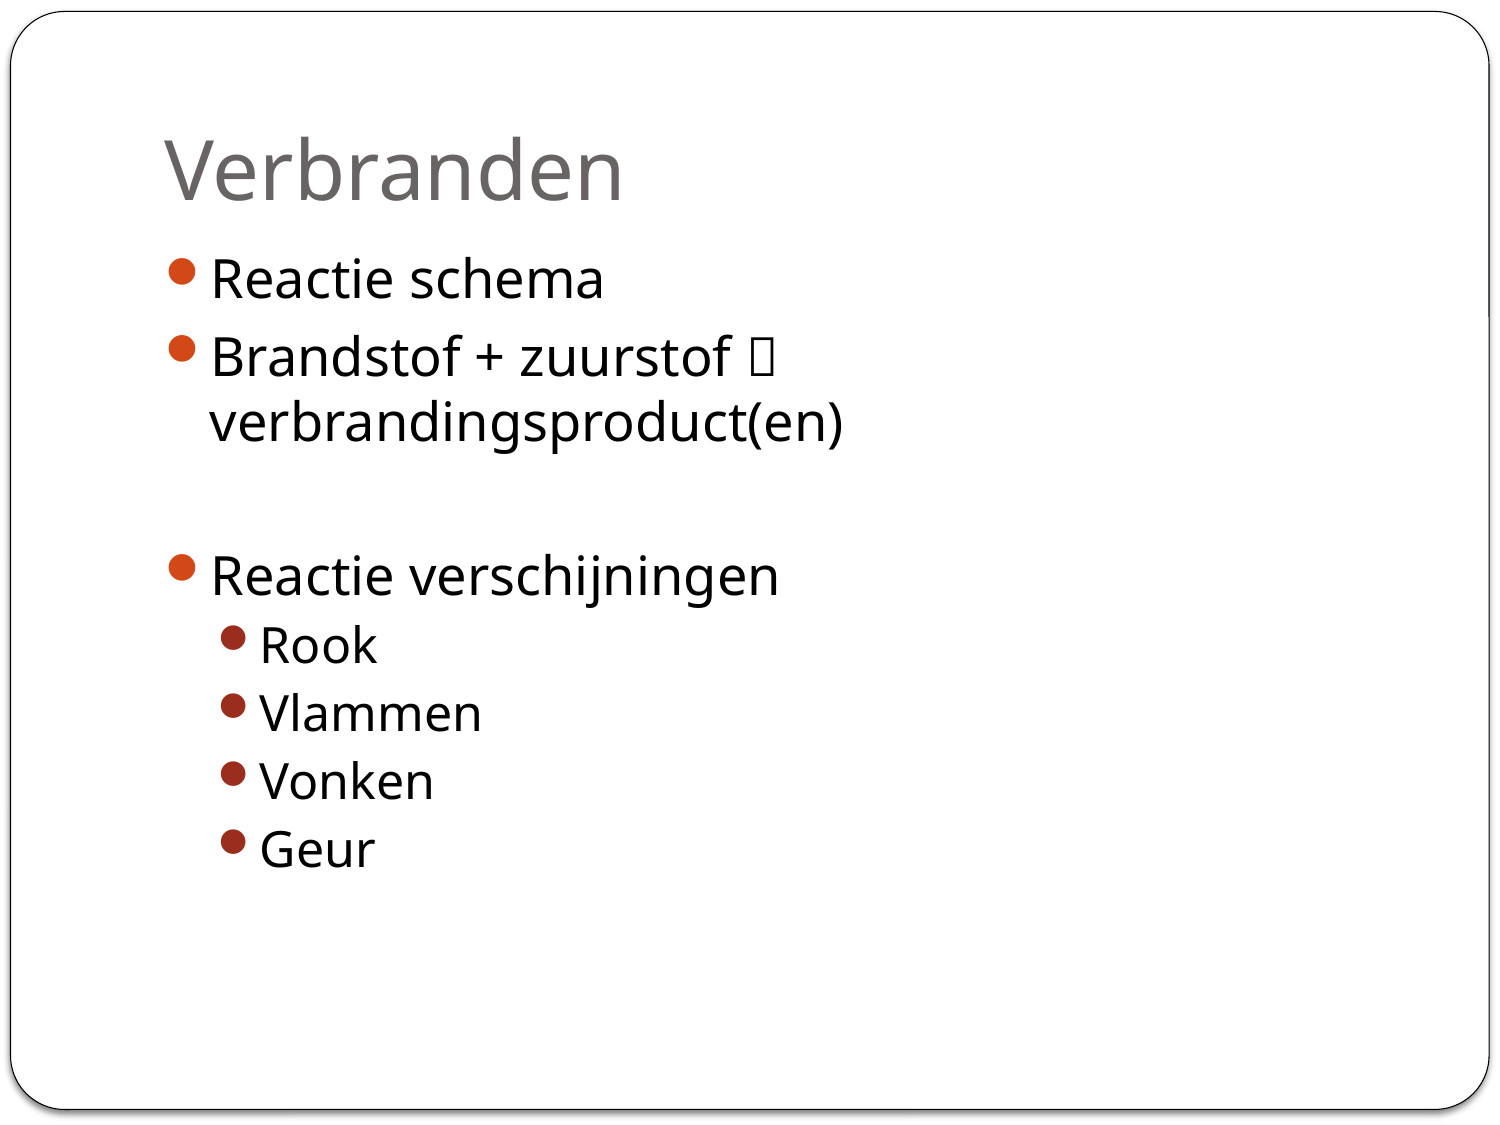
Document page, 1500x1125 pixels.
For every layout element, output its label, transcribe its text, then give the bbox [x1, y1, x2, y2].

list Reactie schema Brandstof + zuurstof  verbrandingsproduct(en) Reactie verschijningen Rook Vlammen Vonken Geur [150, 237, 1425, 988]
title Verbranden [150, 45, 1425, 233]
